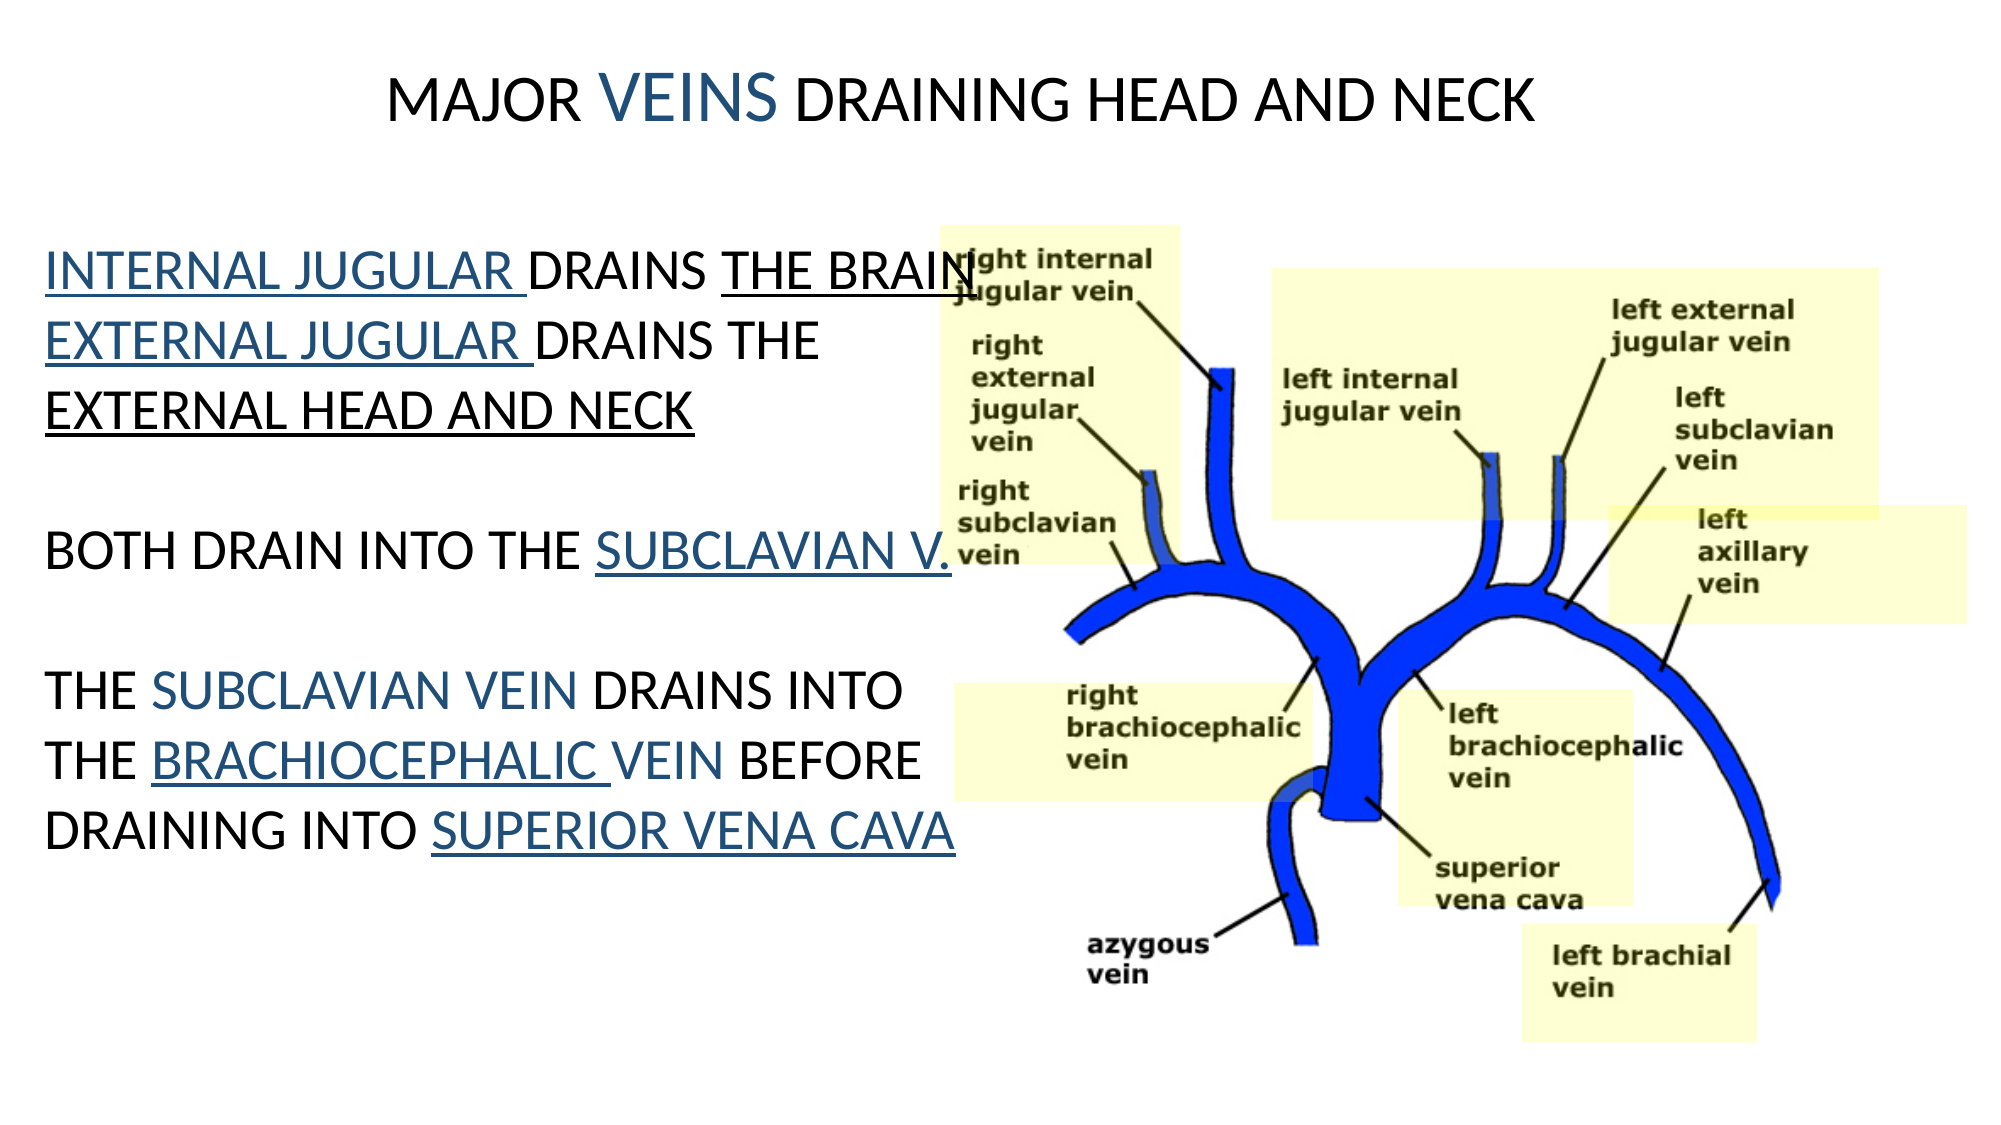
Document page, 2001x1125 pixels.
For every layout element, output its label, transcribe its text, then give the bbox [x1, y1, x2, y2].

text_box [813, 38, 2000, 1043]
text_box Major Veins Draining Head And Neck [370, 38, 813, 144]
text_box Internal Jugular drains the brain External Jugular drains the external head and neck Both drain into the Subclavian v. The Subclavian vein drains into the Brachiocephalic vein before draining into Superior Vena Cava [29, 223, 813, 869]
